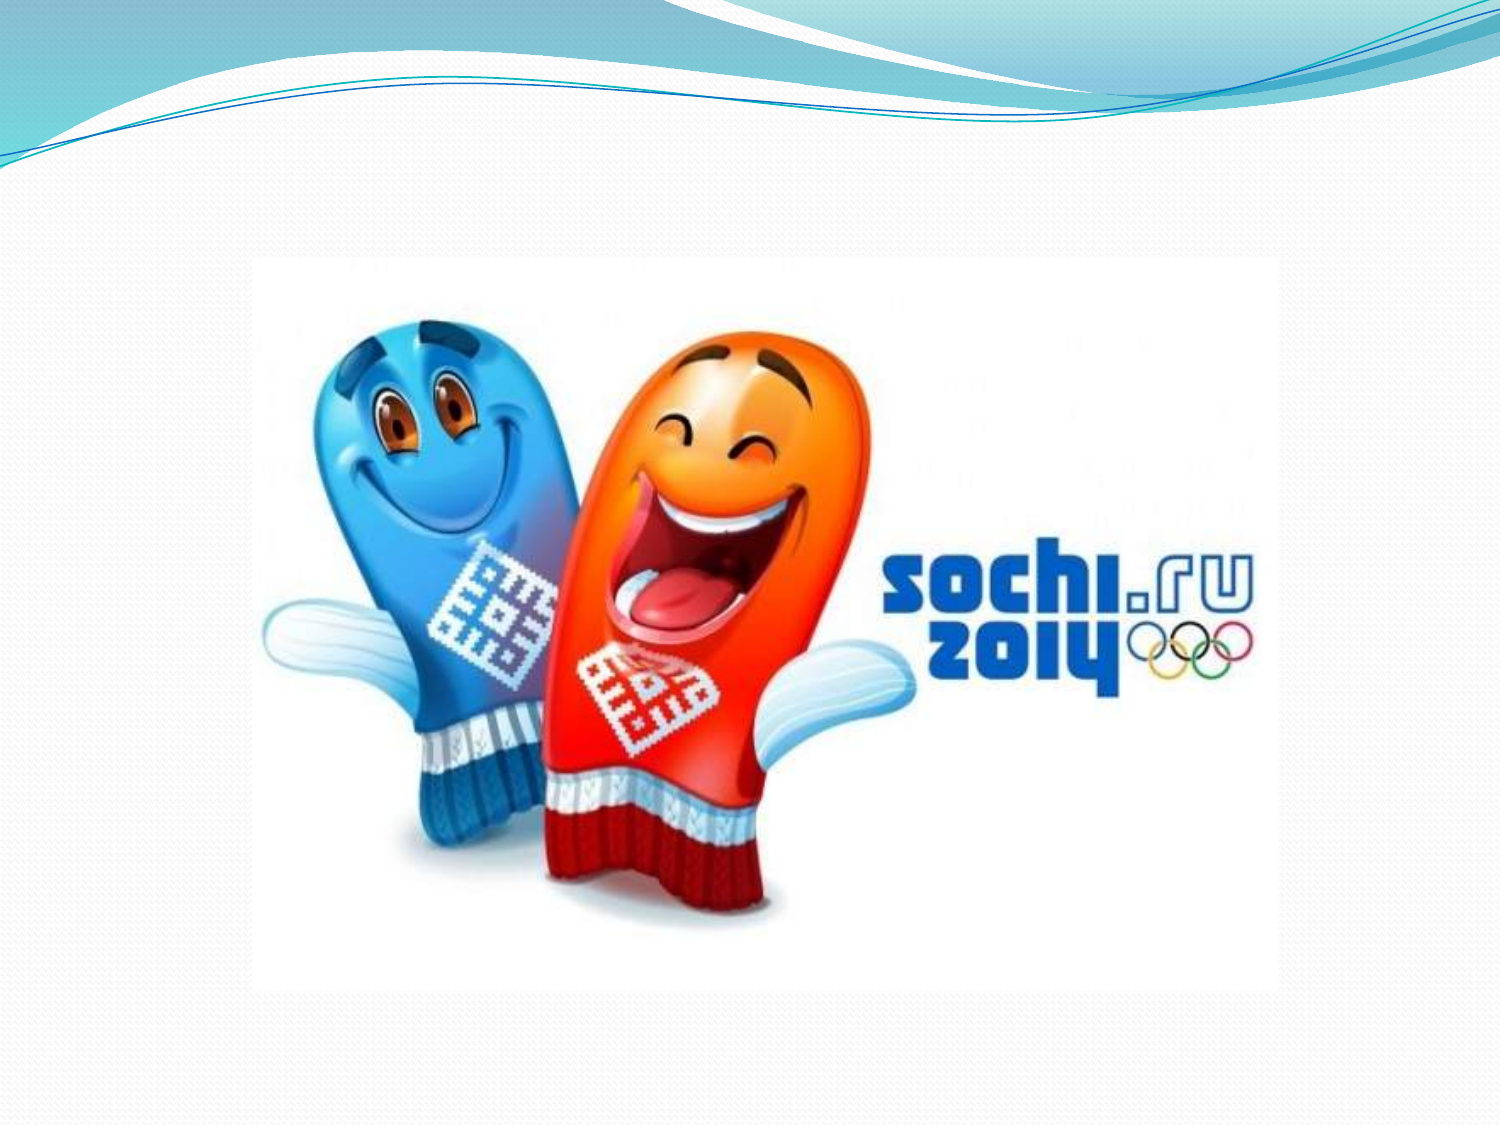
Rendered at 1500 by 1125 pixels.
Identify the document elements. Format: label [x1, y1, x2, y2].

picture [252, 257, 1278, 992]
